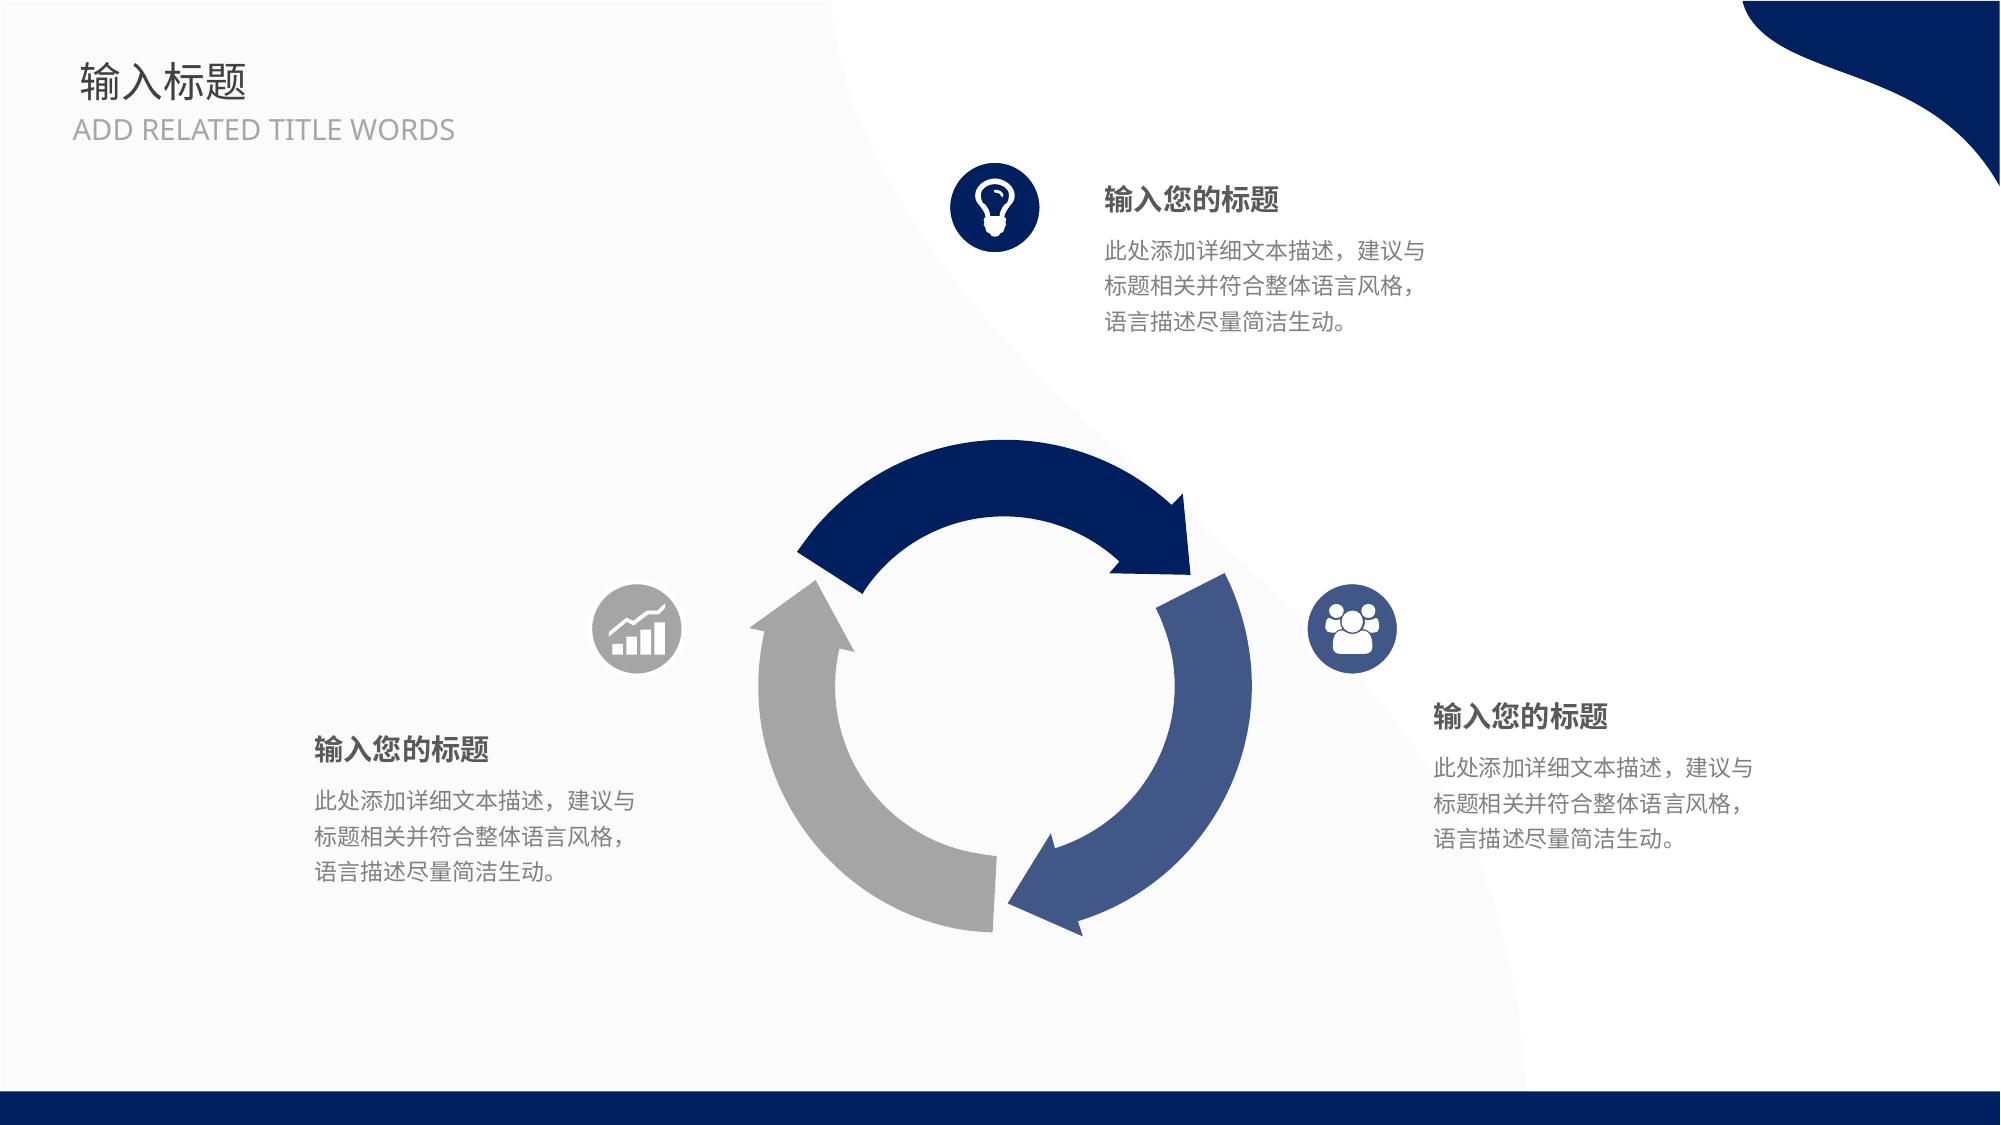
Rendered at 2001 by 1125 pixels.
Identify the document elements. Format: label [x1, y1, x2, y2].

text_box [724, 400, 1275, 949]
text_box [0, 0, 2000, 1125]
text_box [1418, 691, 1782, 858]
text_box [589, 581, 684, 676]
text_box [1089, 173, 1454, 341]
text_box [299, 724, 664, 892]
text_box [947, 160, 1042, 255]
text_box [1305, 581, 1400, 676]
